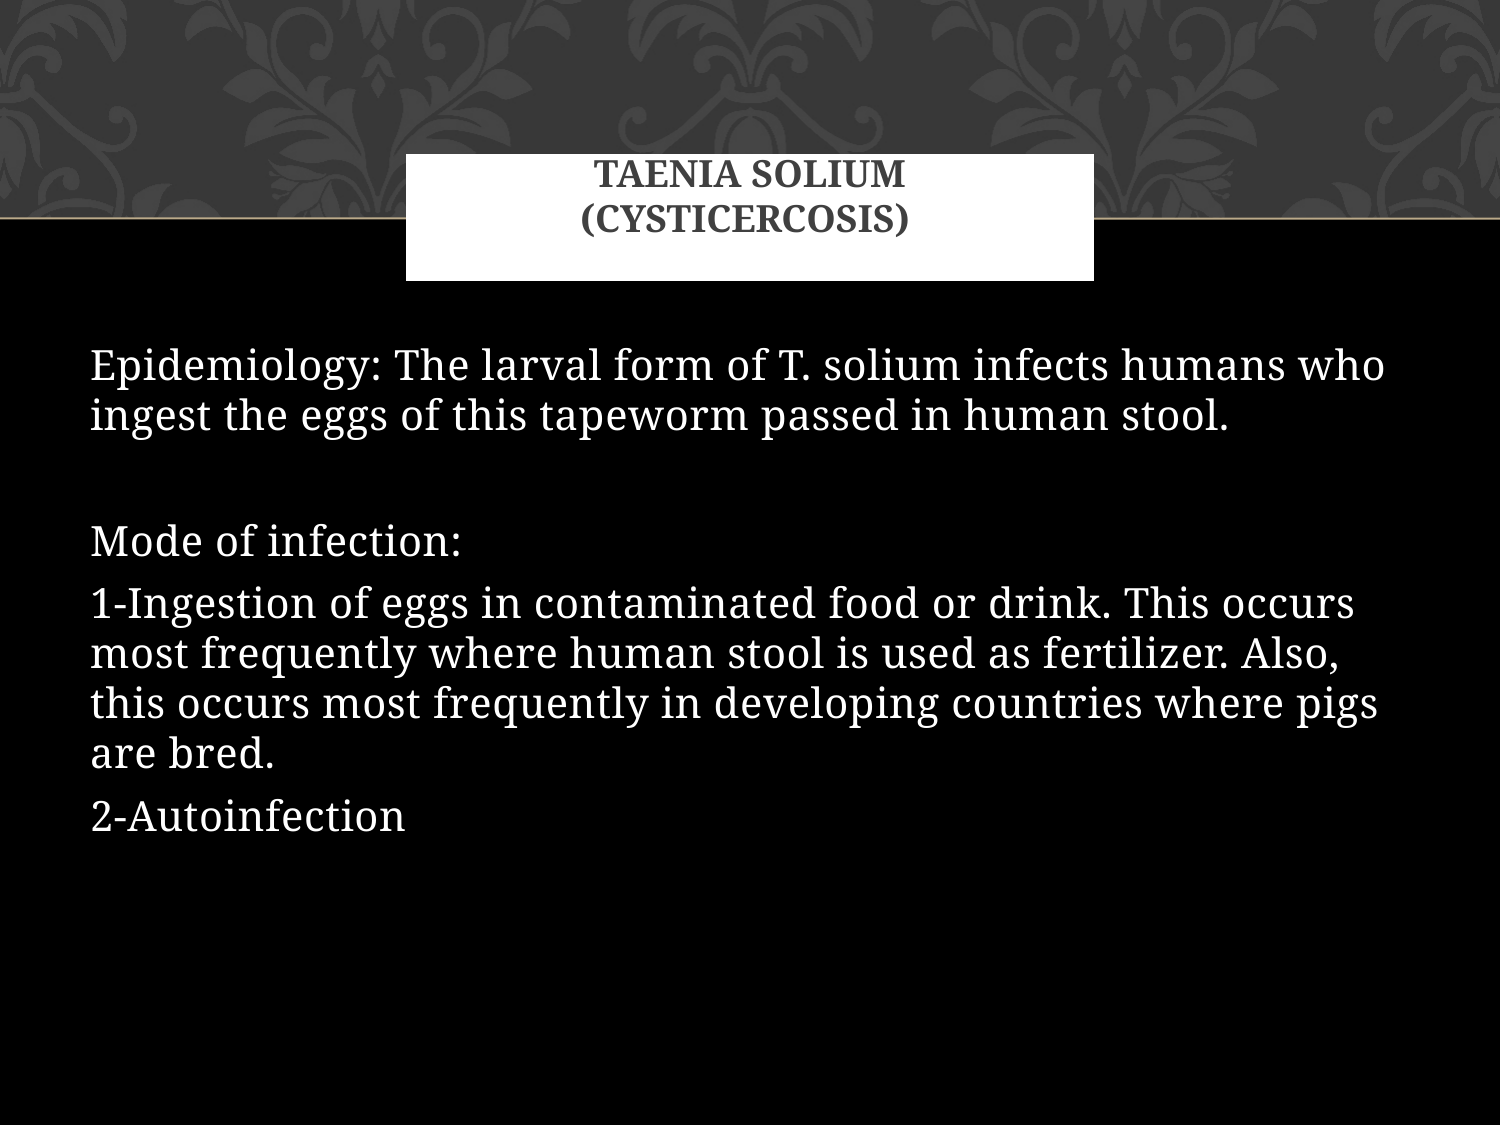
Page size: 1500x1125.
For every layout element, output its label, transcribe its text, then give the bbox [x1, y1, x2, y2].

title Taenia solium (cysticercosis) [406, 154, 1094, 281]
list Epidemiology: The larval form of T. solium infects humans who ingest the eggs of this tapeworm passed in human stool. Mode of infection: 1-Ingestion of eggs in contaminated food or drink. This occurs most frequently where human stool is used as fertilizer. Also, this occurs most frequently in developing countries where pigs are bred. 2-Autoinfection [75, 331, 1425, 1000]
